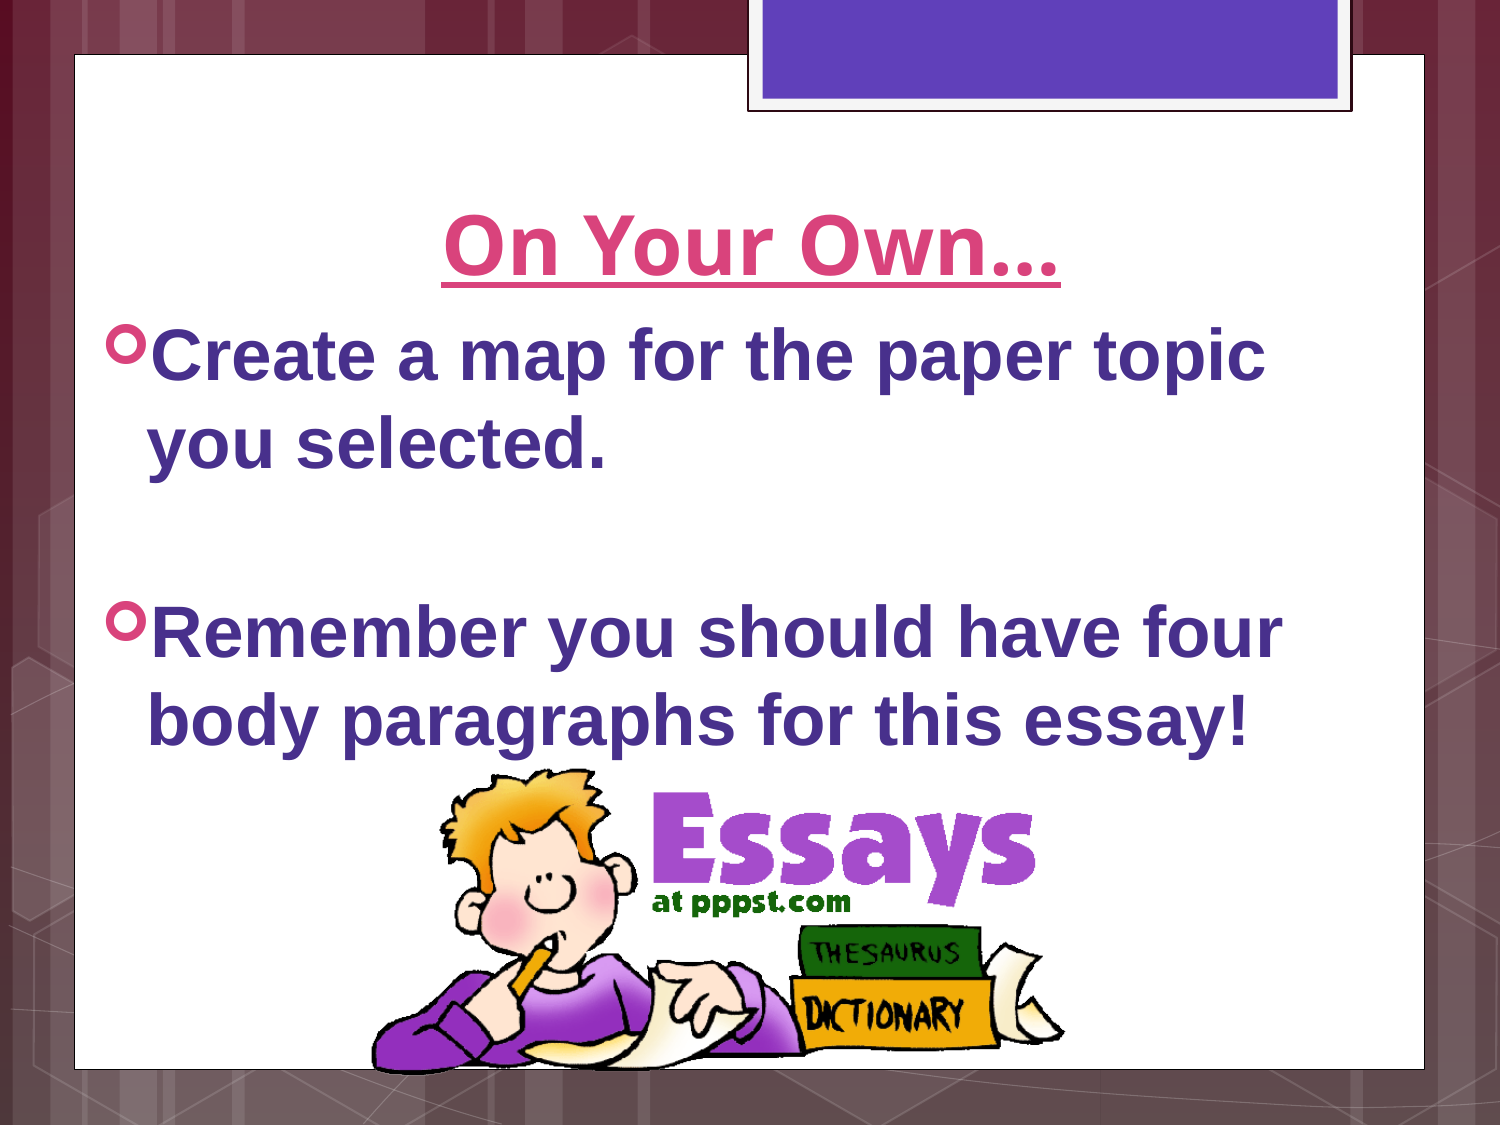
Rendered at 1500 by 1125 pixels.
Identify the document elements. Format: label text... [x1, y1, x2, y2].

title On Your Own… [174, 112, 1328, 299]
picture [337, 749, 1101, 1097]
list Create a map for the paper topic you selected. Remember you should have four body paragraphs for this essay! [75, 299, 1425, 876]
